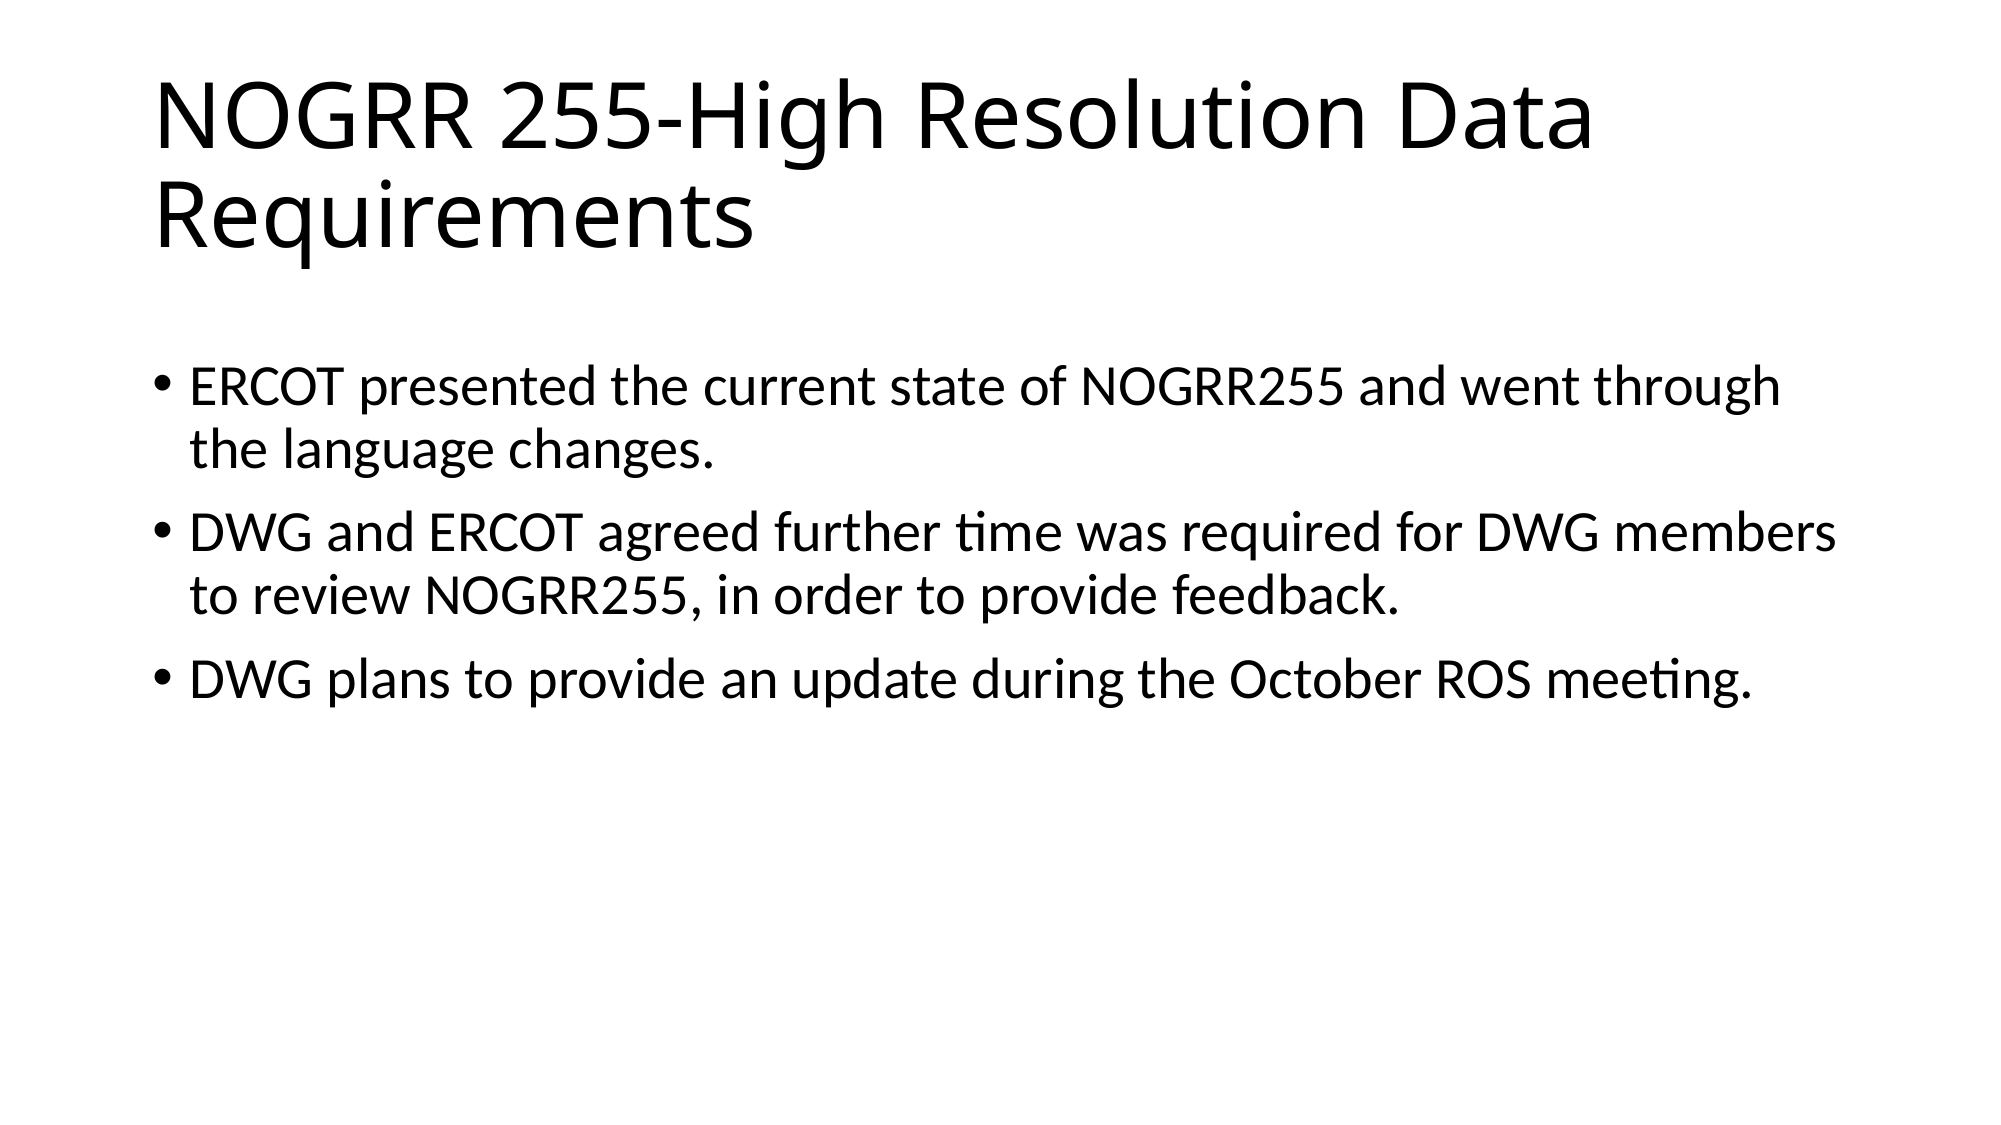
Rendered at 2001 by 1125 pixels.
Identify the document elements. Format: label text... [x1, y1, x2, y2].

list ERCOT presented the current state of NOGRR255 and went through the language changes. DWG and ERCOT agreed further time was required for DWG members to review NOGRR255, in order to provide feedback. DWG plans to provide an update during the October ROS meeting. [137, 256, 1863, 1125]
title NOGRR 255-High Resolution Data Requirements [137, 59, 1863, 256]
